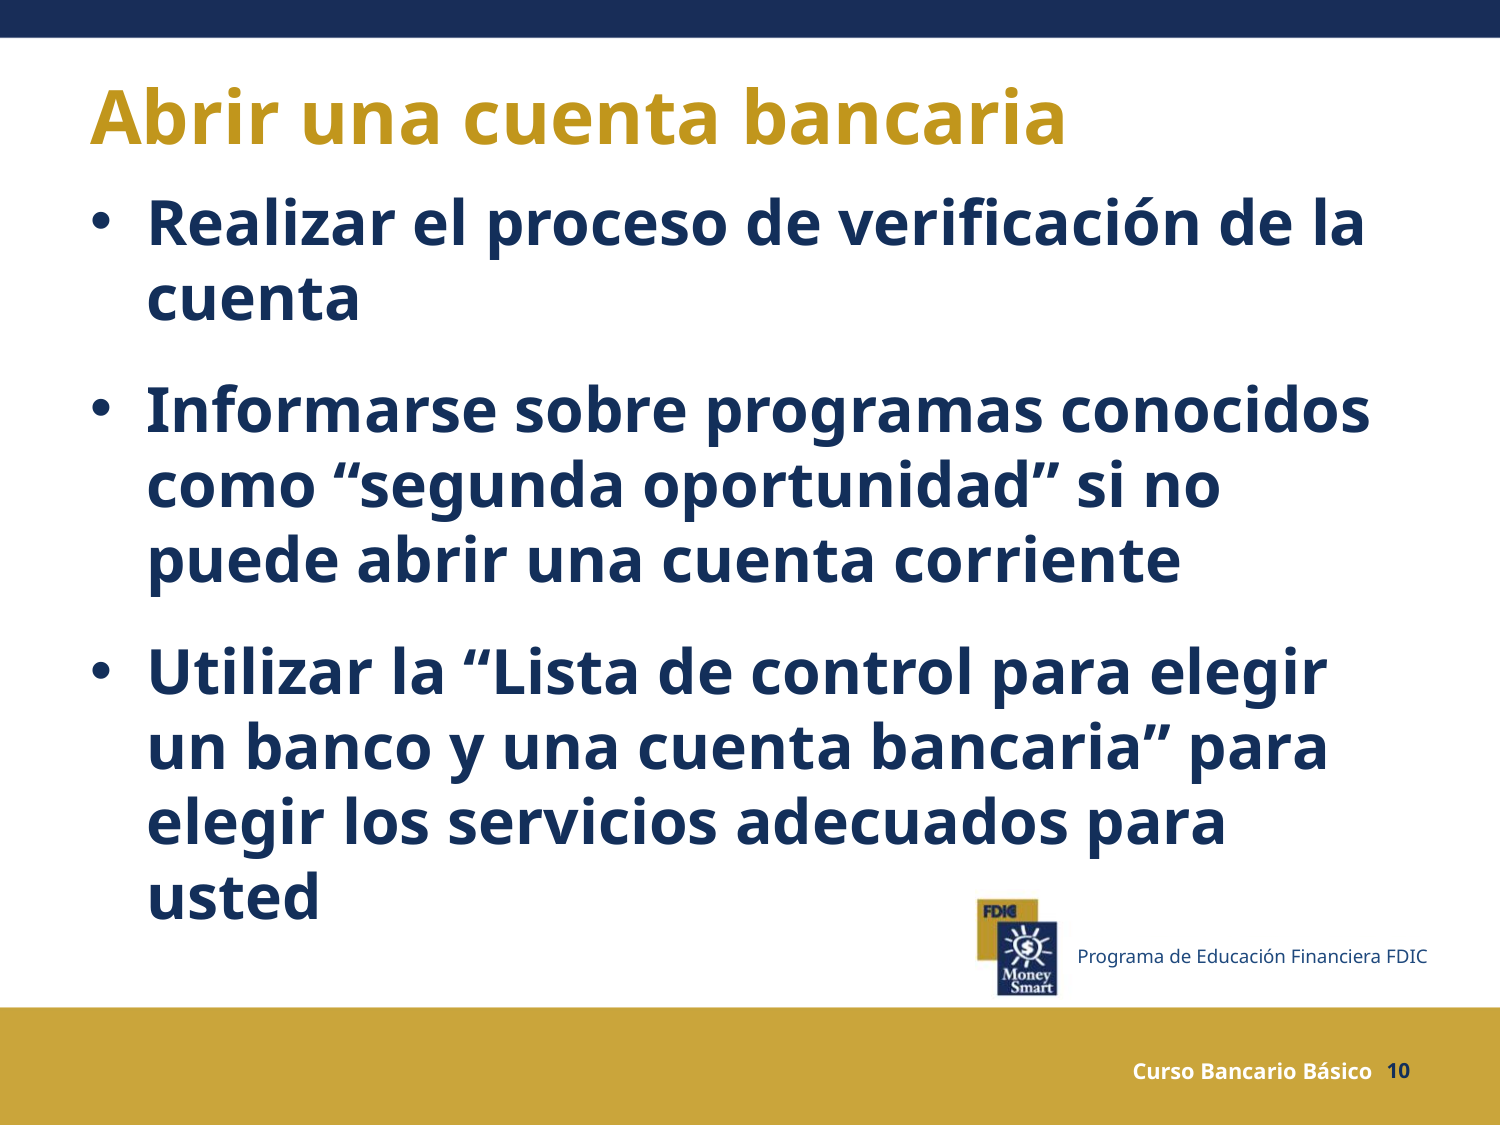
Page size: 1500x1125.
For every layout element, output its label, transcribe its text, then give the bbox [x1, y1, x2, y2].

picture [0, 0, 1500, 1125]
list Realizar el proceso de verificación de la cuenta Informarse sobre programas conocidos como “segunda oportunidad” si no puede abrir una cuenta corriente Utilizar la “Lista de control para elegir un banco y una cuenta bancaria” para elegir los servicios adecuados para usted [74, 174, 1426, 901]
title Abrir una cuenta bancaria [74, 62, 1426, 163]
